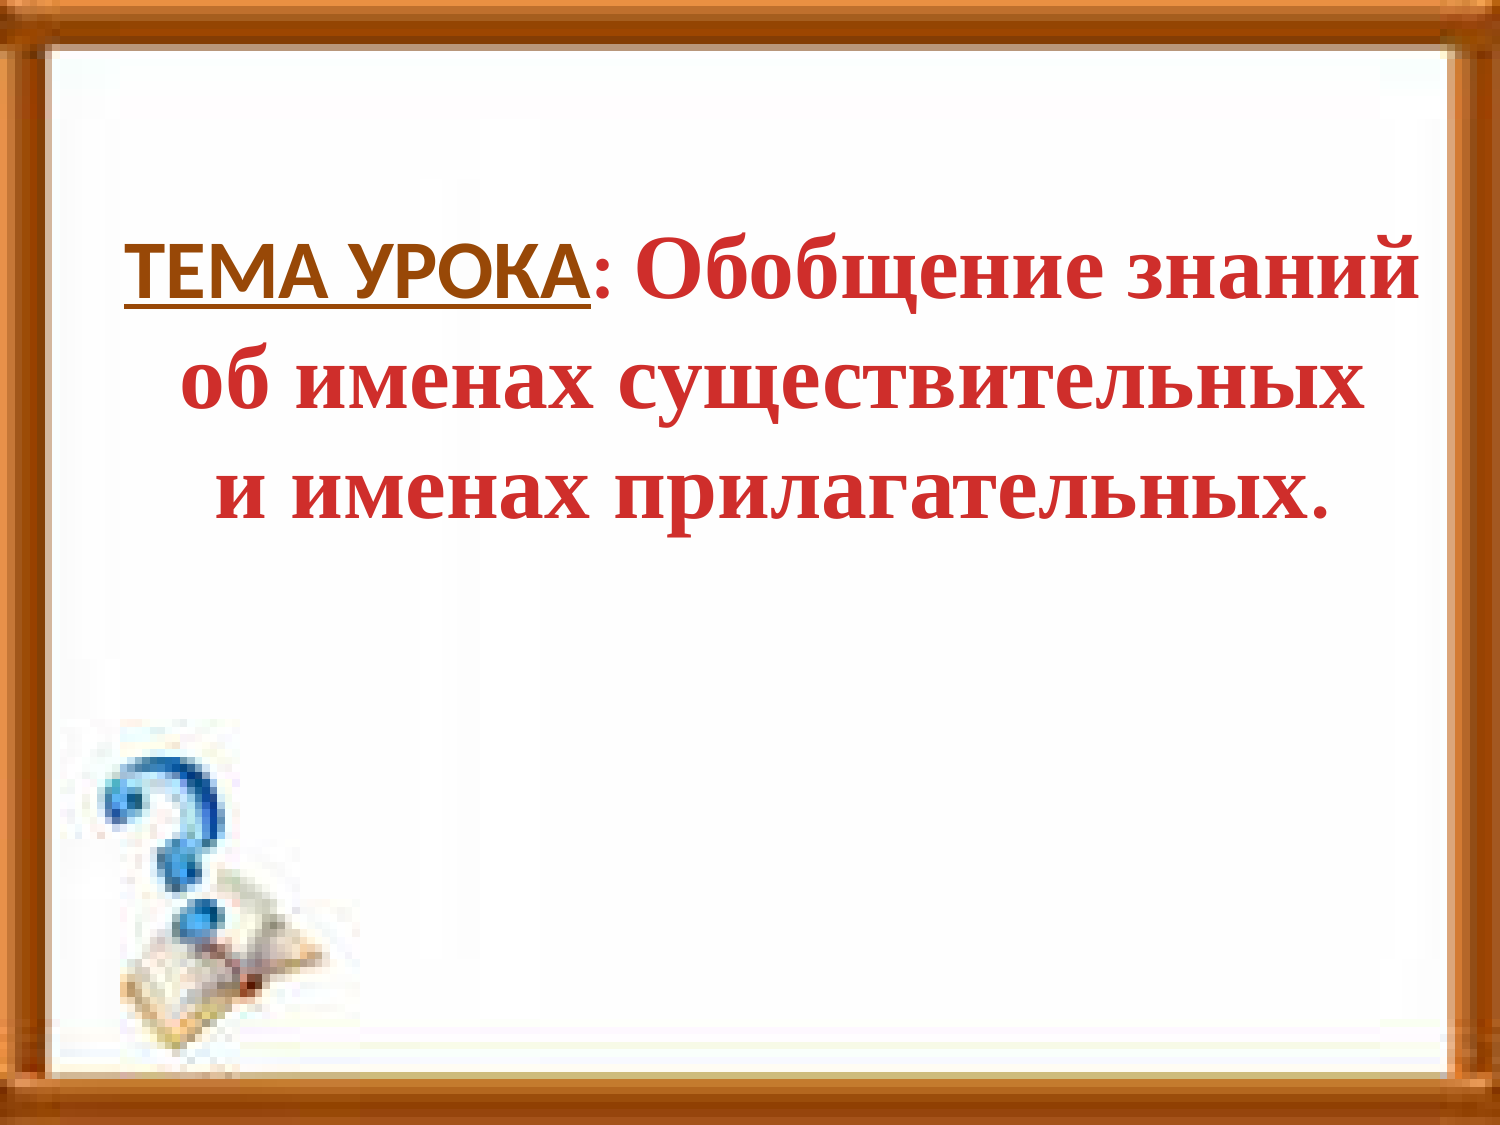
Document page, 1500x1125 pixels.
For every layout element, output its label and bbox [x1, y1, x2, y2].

list [0, 0, 1500, 1125]
